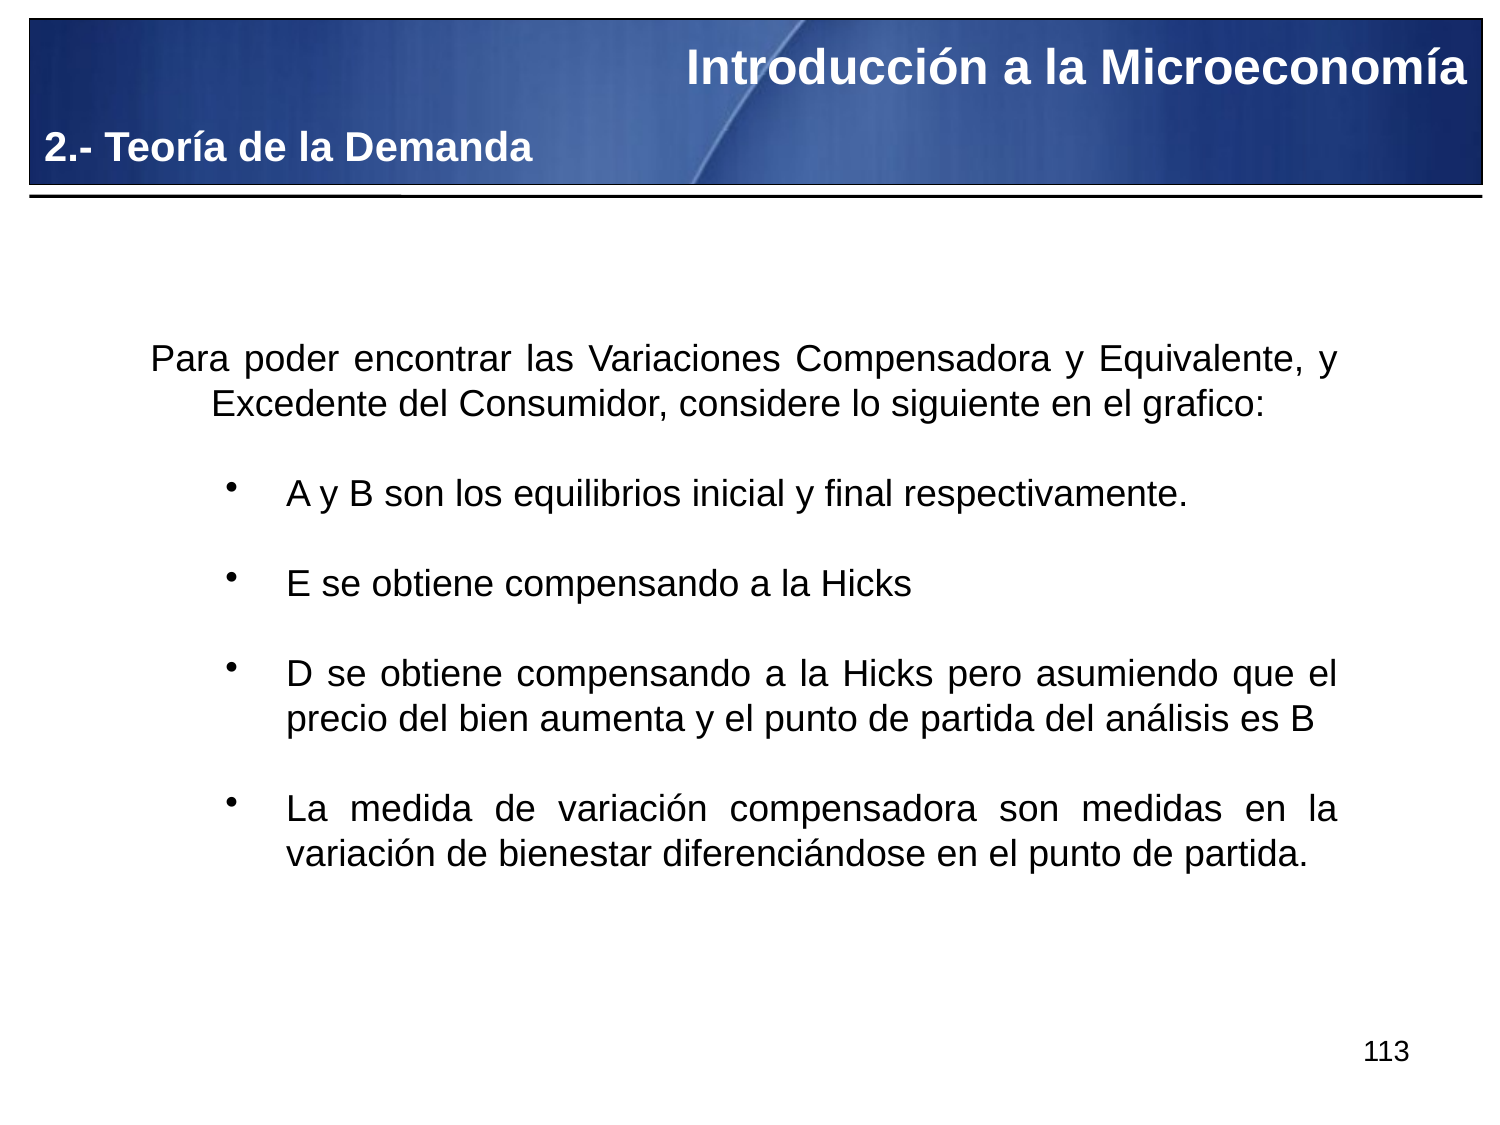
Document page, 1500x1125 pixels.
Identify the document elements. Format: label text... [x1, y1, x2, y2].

text_box Para poder encontrar las Variaciones Compensadora y Equivalente, y Excedente del Consumidor, considere lo siguiente en el grafico: A y B son los equilibrios inicial y final respectivamente. E se obtiene compensando a la Hicks D se obtiene compensando a la Hicks pero asumiendo que el precio del bien aumenta y el punto de partida del análisis es B La medida de variación compensadora son medidas en la variación de bienestar diferenciándose en el punto de partida. [135, 326, 1353, 881]
text_box 2.- Teoría de la Demanda [29, 112, 585, 178]
slide_number 113 [1074, 1024, 1426, 1103]
text_box Introducción a la Microeconomía [608, 26, 1483, 102]
text_box [29, 19, 1483, 185]
